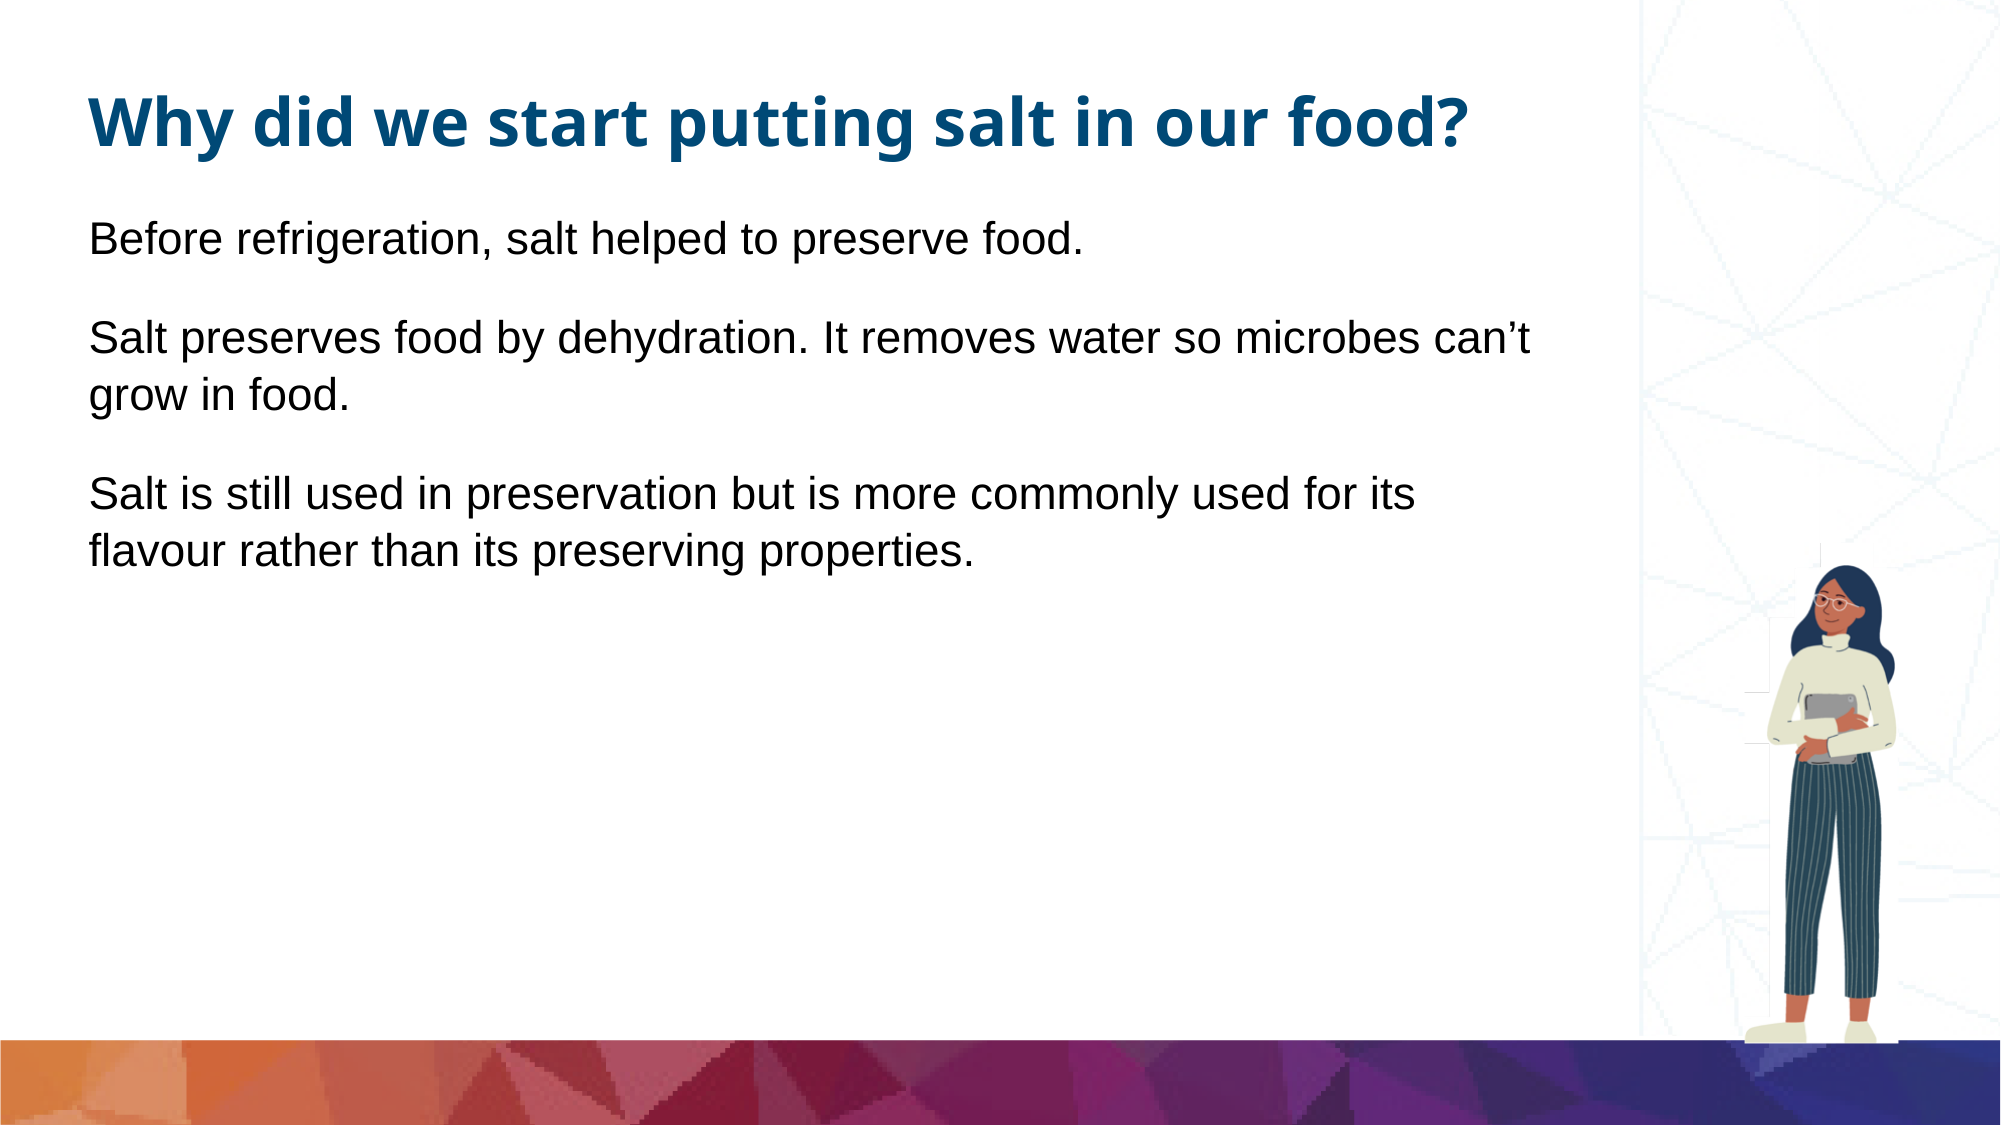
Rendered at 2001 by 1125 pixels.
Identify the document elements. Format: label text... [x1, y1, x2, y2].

list Before refrigeration, salt helped to preserve food. Salt preserves food by dehydration. It removes water so microbes can’t grow in food. Salt is still used in preservation but is more commonly used for its flavour rather than its preserving properties. [88, 206, 1565, 890]
picture [0, 0, 2001, 1125]
title Why did we start putting salt in our food? [88, 88, 1565, 161]
